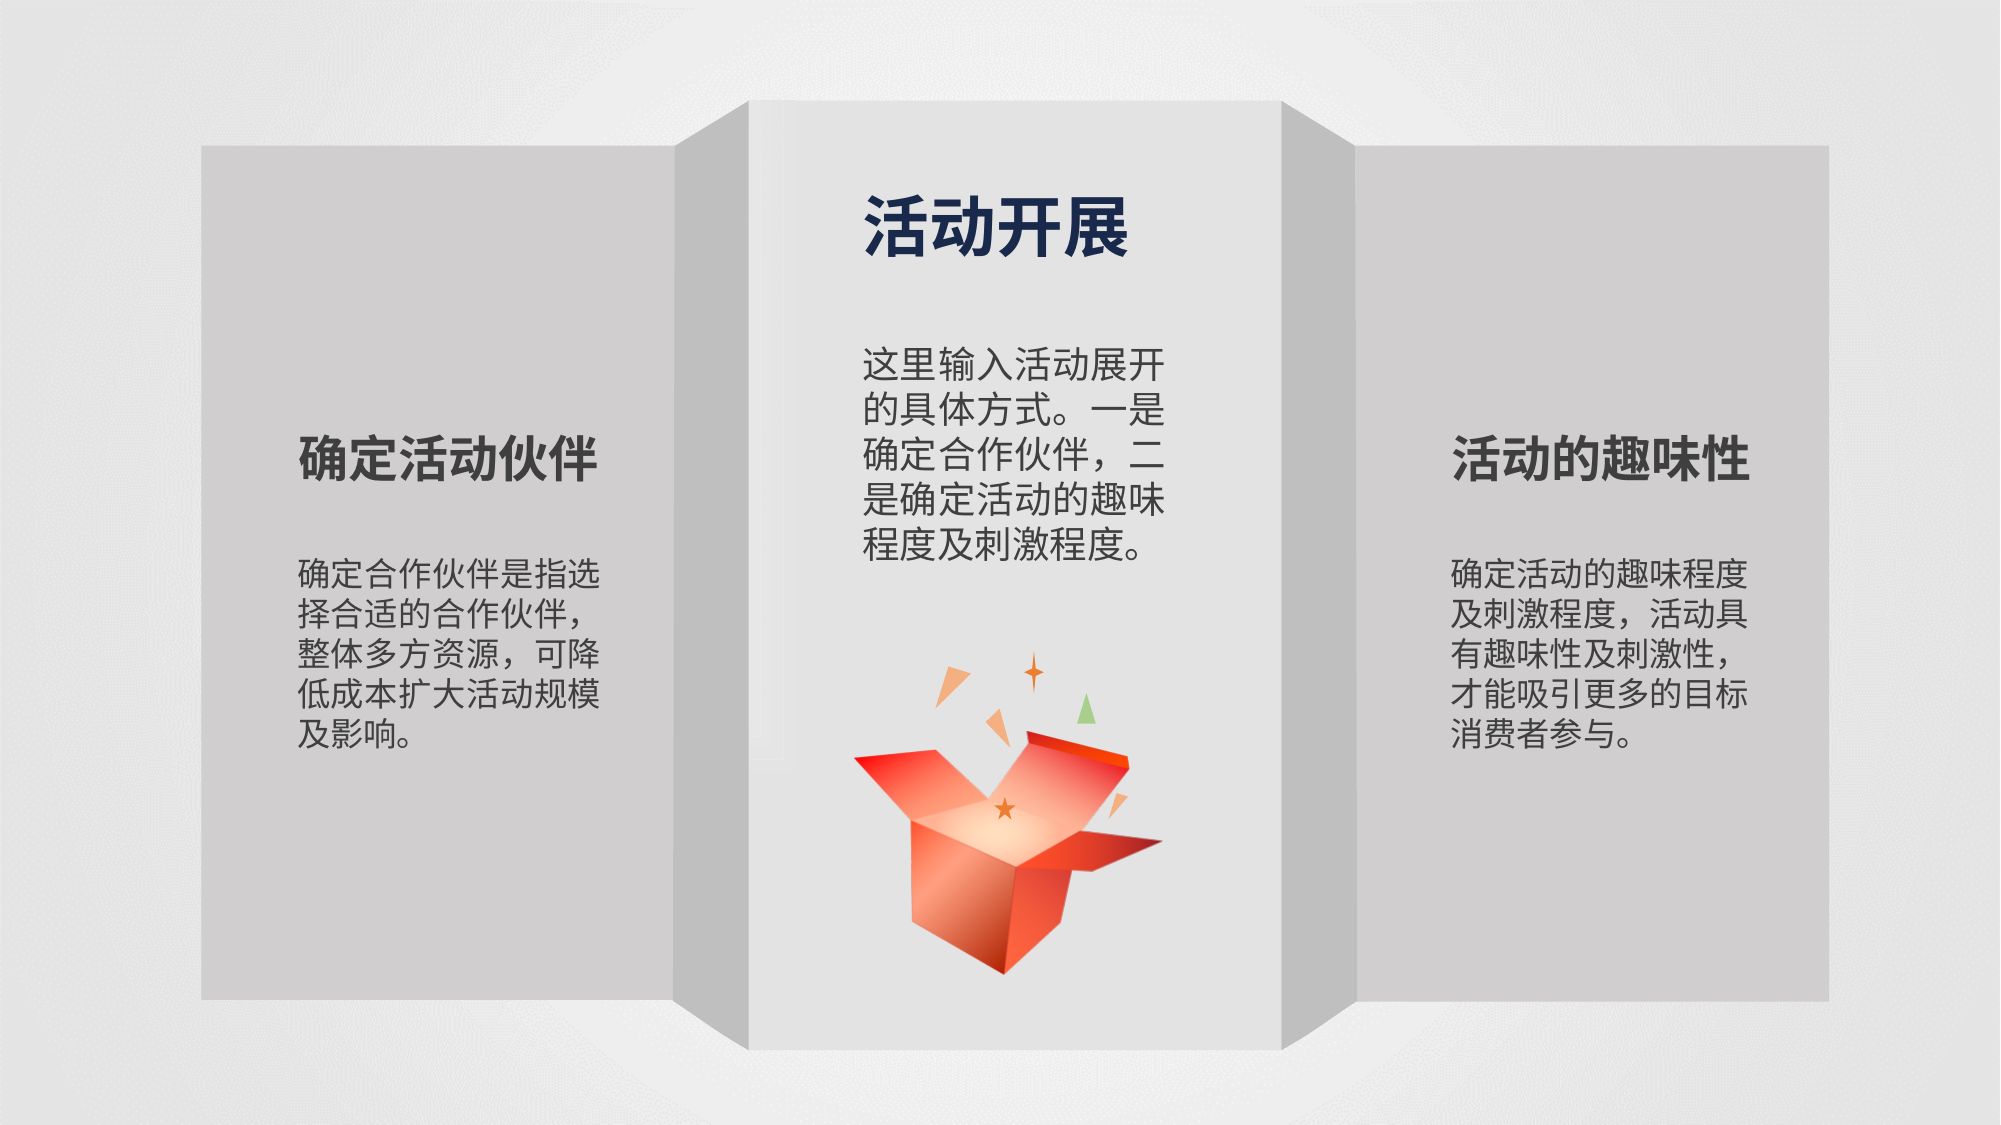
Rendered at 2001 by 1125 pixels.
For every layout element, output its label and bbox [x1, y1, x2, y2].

text_box [201, 100, 1830, 1051]
picture [0, 0, 2001, 1125]
